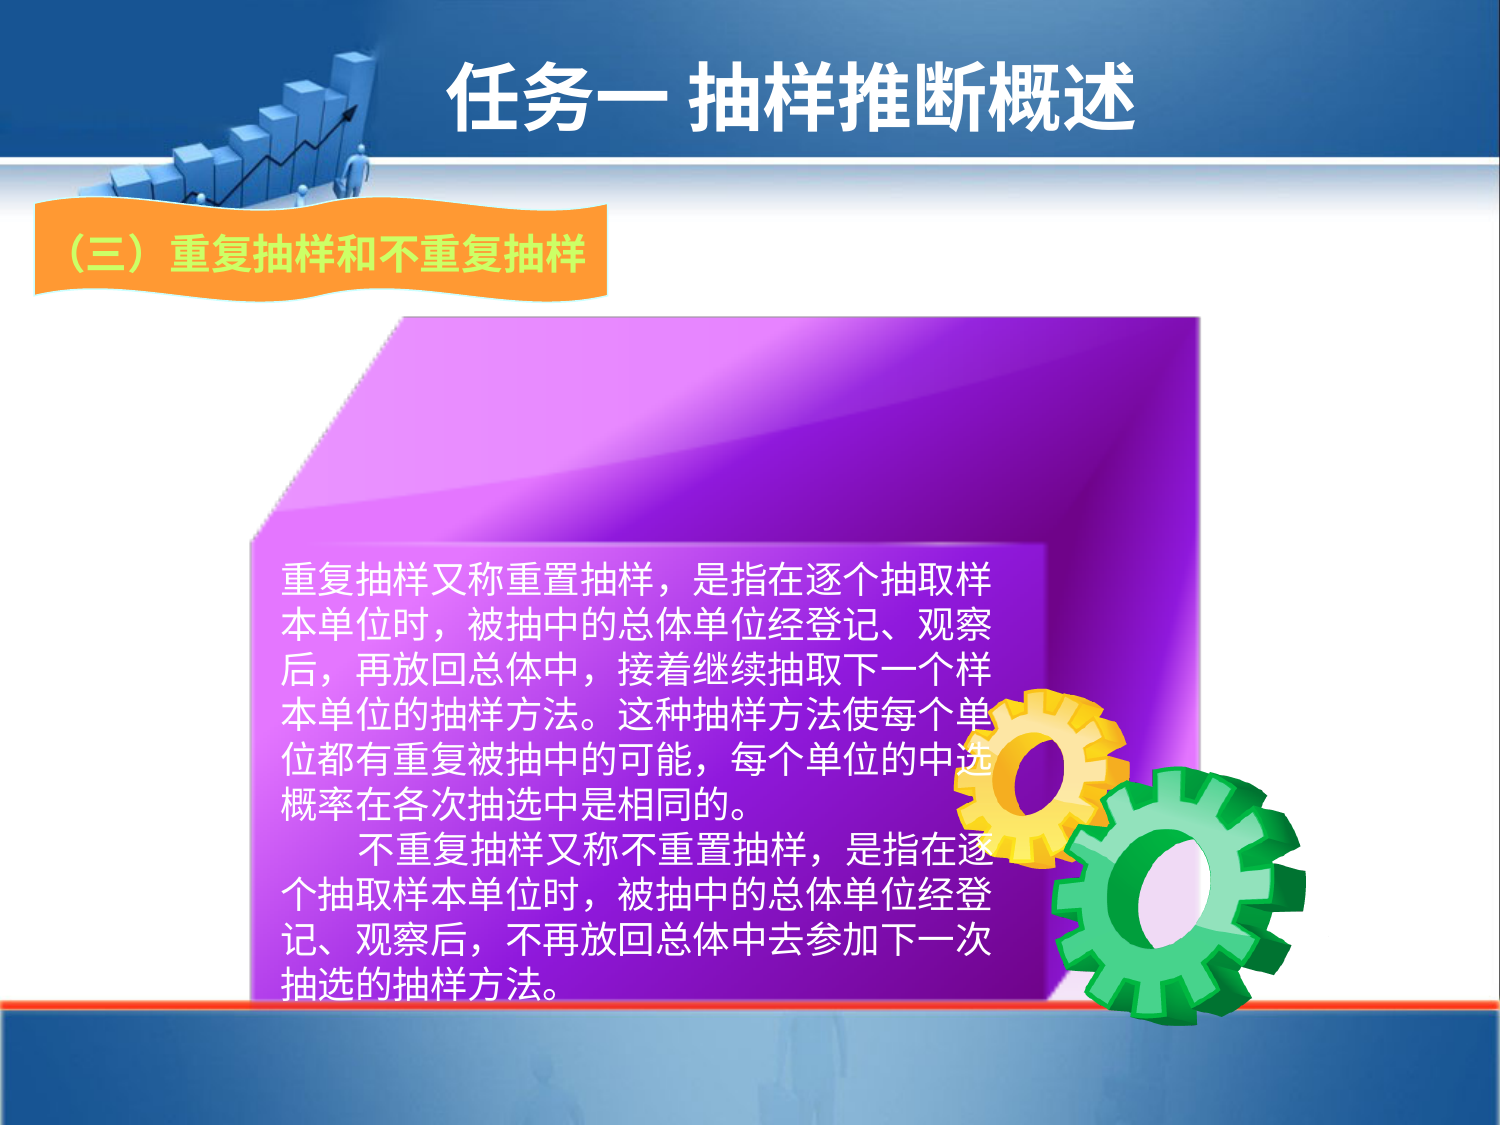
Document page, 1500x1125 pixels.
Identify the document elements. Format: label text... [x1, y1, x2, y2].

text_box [29, 196, 632, 303]
text_box 任务一 抽样推断概述 [395, 42, 1500, 148]
picture [0, 0, 1500, 1125]
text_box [182, 302, 1329, 1026]
